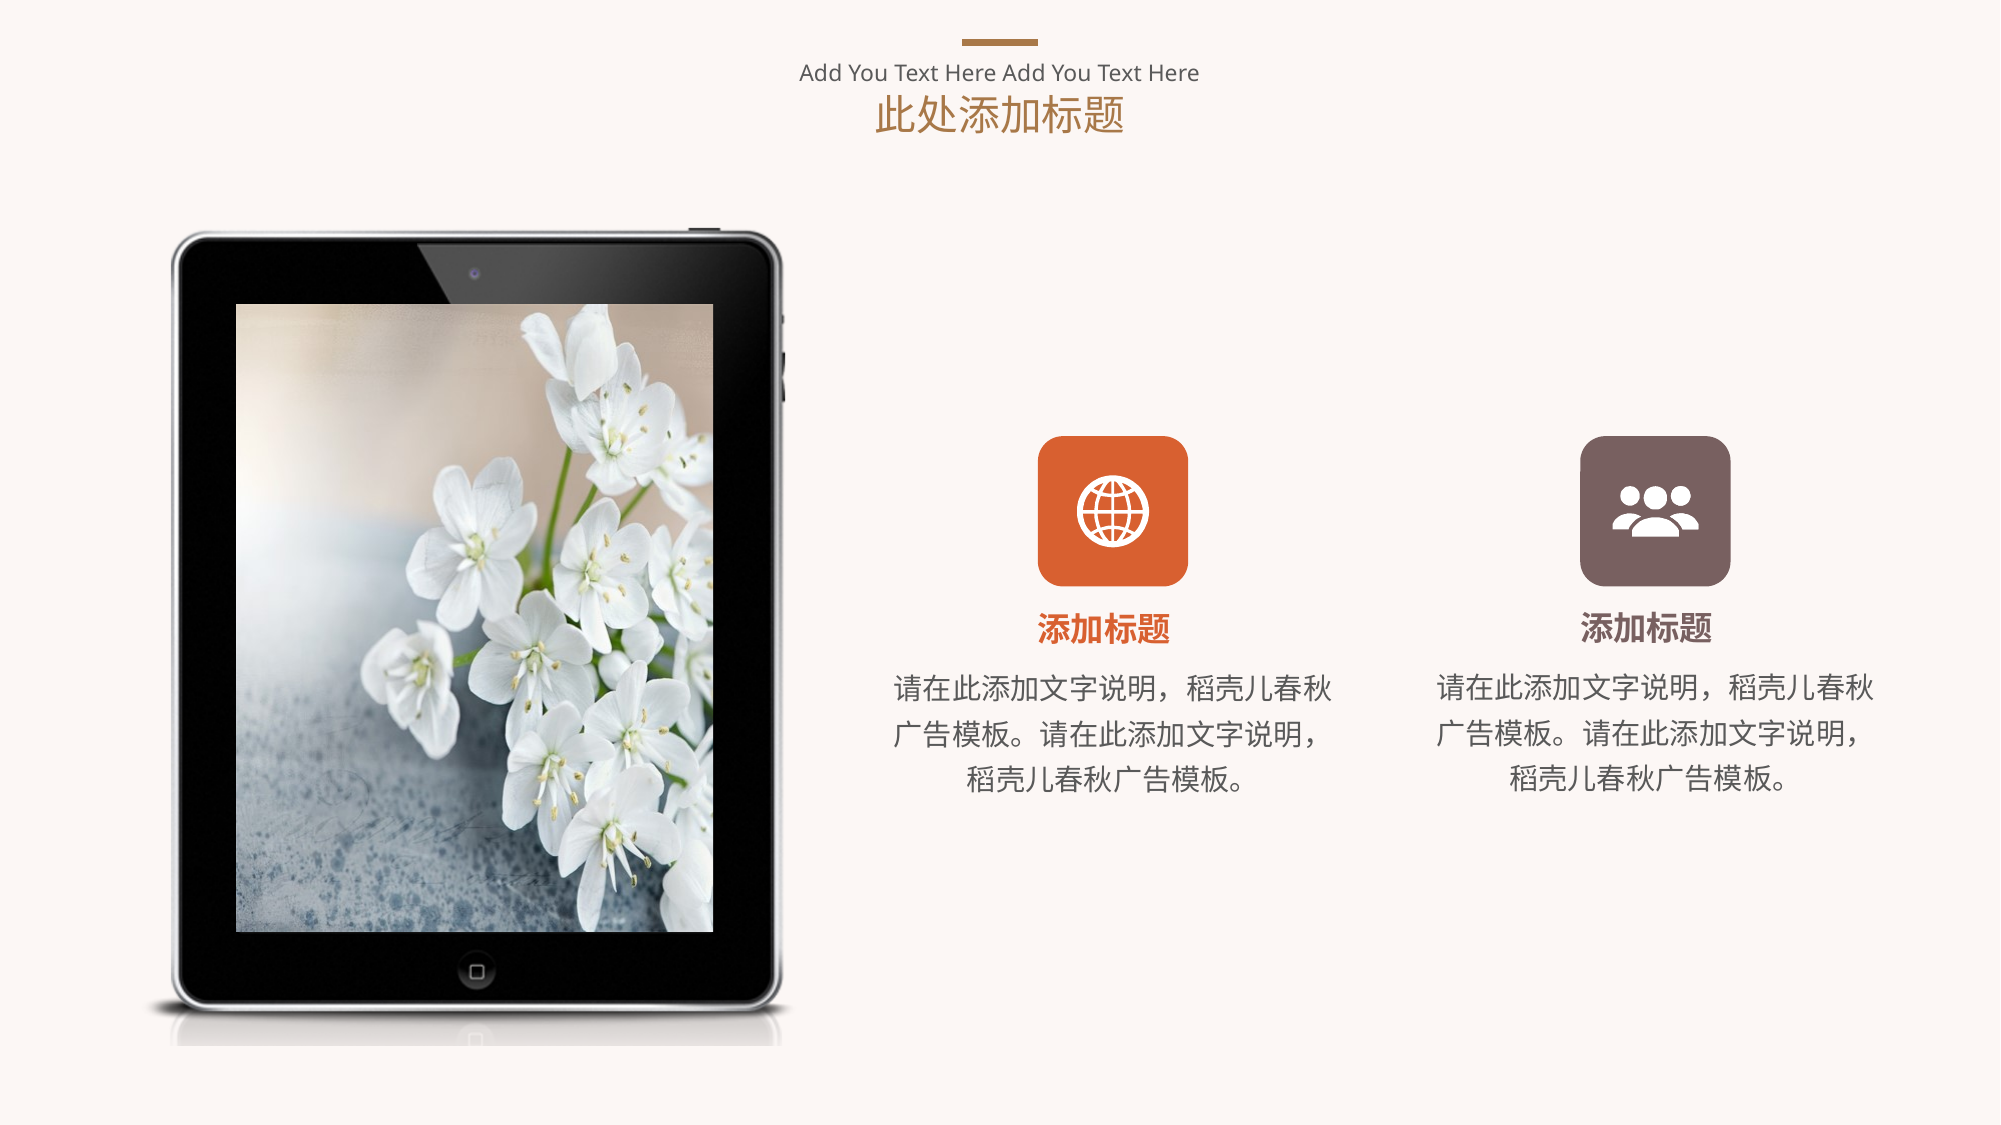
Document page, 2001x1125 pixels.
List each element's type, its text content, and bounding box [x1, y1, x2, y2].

text_box 添加标题 [1022, 600, 1204, 652]
picture [132, 204, 813, 1046]
text_box 添加标题 [1565, 599, 1746, 652]
text_box 请在此添加文字说明，稻壳儿春秋广告模板。请在此添加文字说明，稻壳儿春秋广告模板。 [872, 652, 1354, 804]
text_box 此处添加标题 [859, 93, 1141, 147]
text_box 请在此添加文字说明，稻壳儿春秋广告模板。请在此添加文字说明，稻壳儿春秋广告模板。 [1414, 652, 1897, 803]
text_box [1579, 435, 1732, 588]
text_box Add You Text Here Add You Text Here [770, 42, 1230, 93]
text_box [1612, 486, 1699, 537]
text_box [1037, 435, 1189, 588]
text_box [1077, 475, 1150, 548]
